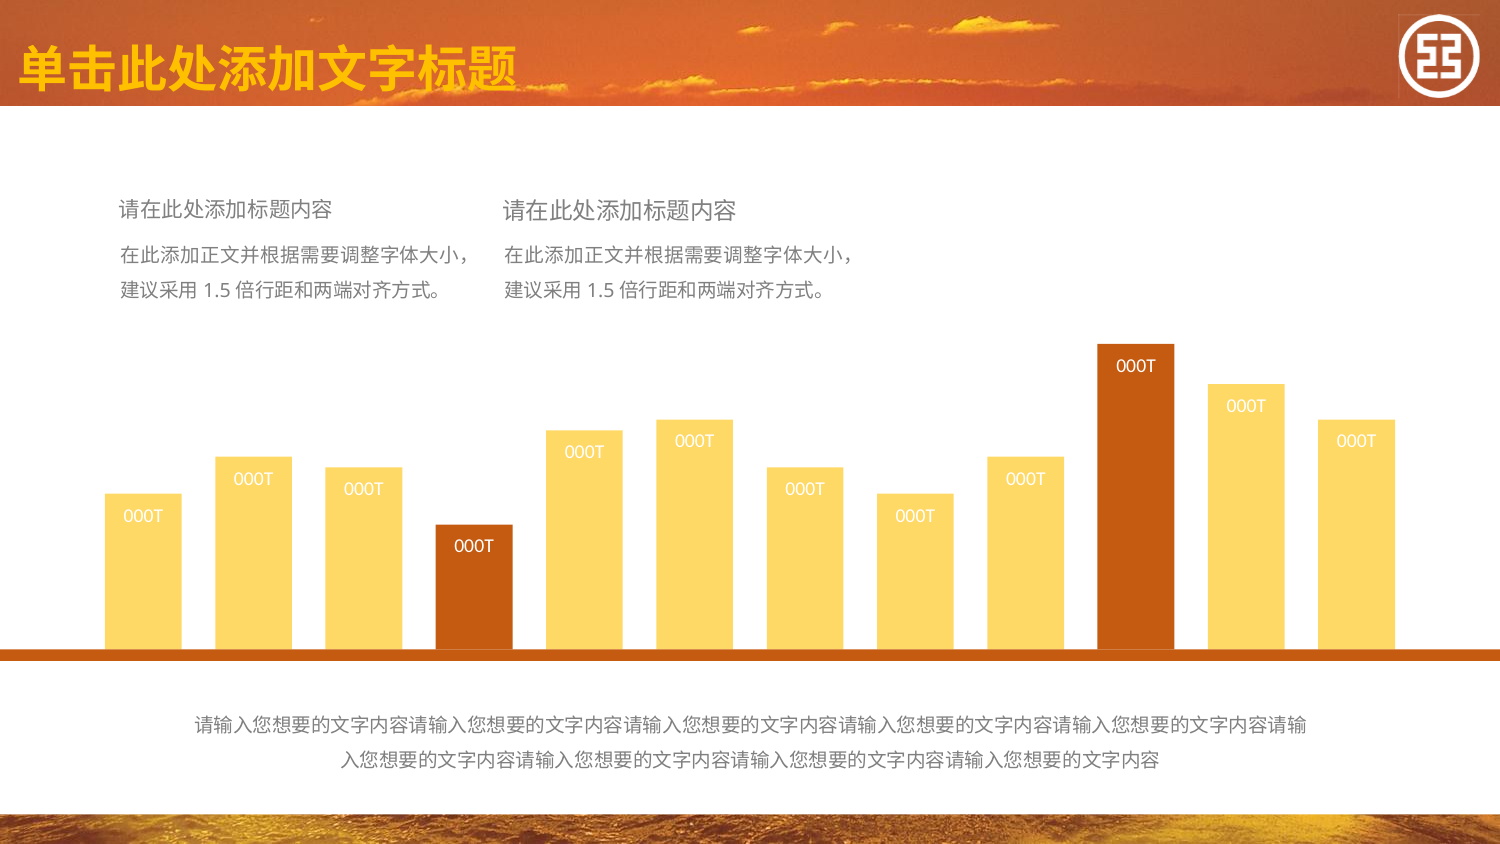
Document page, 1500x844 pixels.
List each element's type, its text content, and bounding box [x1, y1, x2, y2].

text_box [107, 190, 460, 308]
picture [0, 815, 1500, 844]
text_box 000T [1097, 343, 1175, 649]
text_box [491, 190, 844, 308]
text_box 000T [766, 467, 844, 649]
text_box 000T [987, 456, 1065, 649]
text_box 000T [546, 430, 623, 649]
text_box 000T [435, 524, 513, 649]
text_box 000T [1318, 419, 1396, 649]
text_box 000T [104, 493, 182, 649]
text_box 000T [656, 419, 733, 649]
text_box 000T [877, 493, 954, 649]
text_box 000T [215, 456, 292, 649]
text_box 请输入您想要的文字内容请输入您想要的文字内容请输入您想要的文字内容请输入您想要的文字内容请输入您想要的文字内容请输入您想要的文字内容请输入您想要的文字内容请输入您想要的文字内容请输入您想要的文字内容 [185, 695, 1314, 778]
text_box 000T [325, 467, 403, 649]
text_box [0, 649, 1500, 661]
picture [0, 0, 1500, 106]
text_box 000T [1207, 384, 1285, 649]
